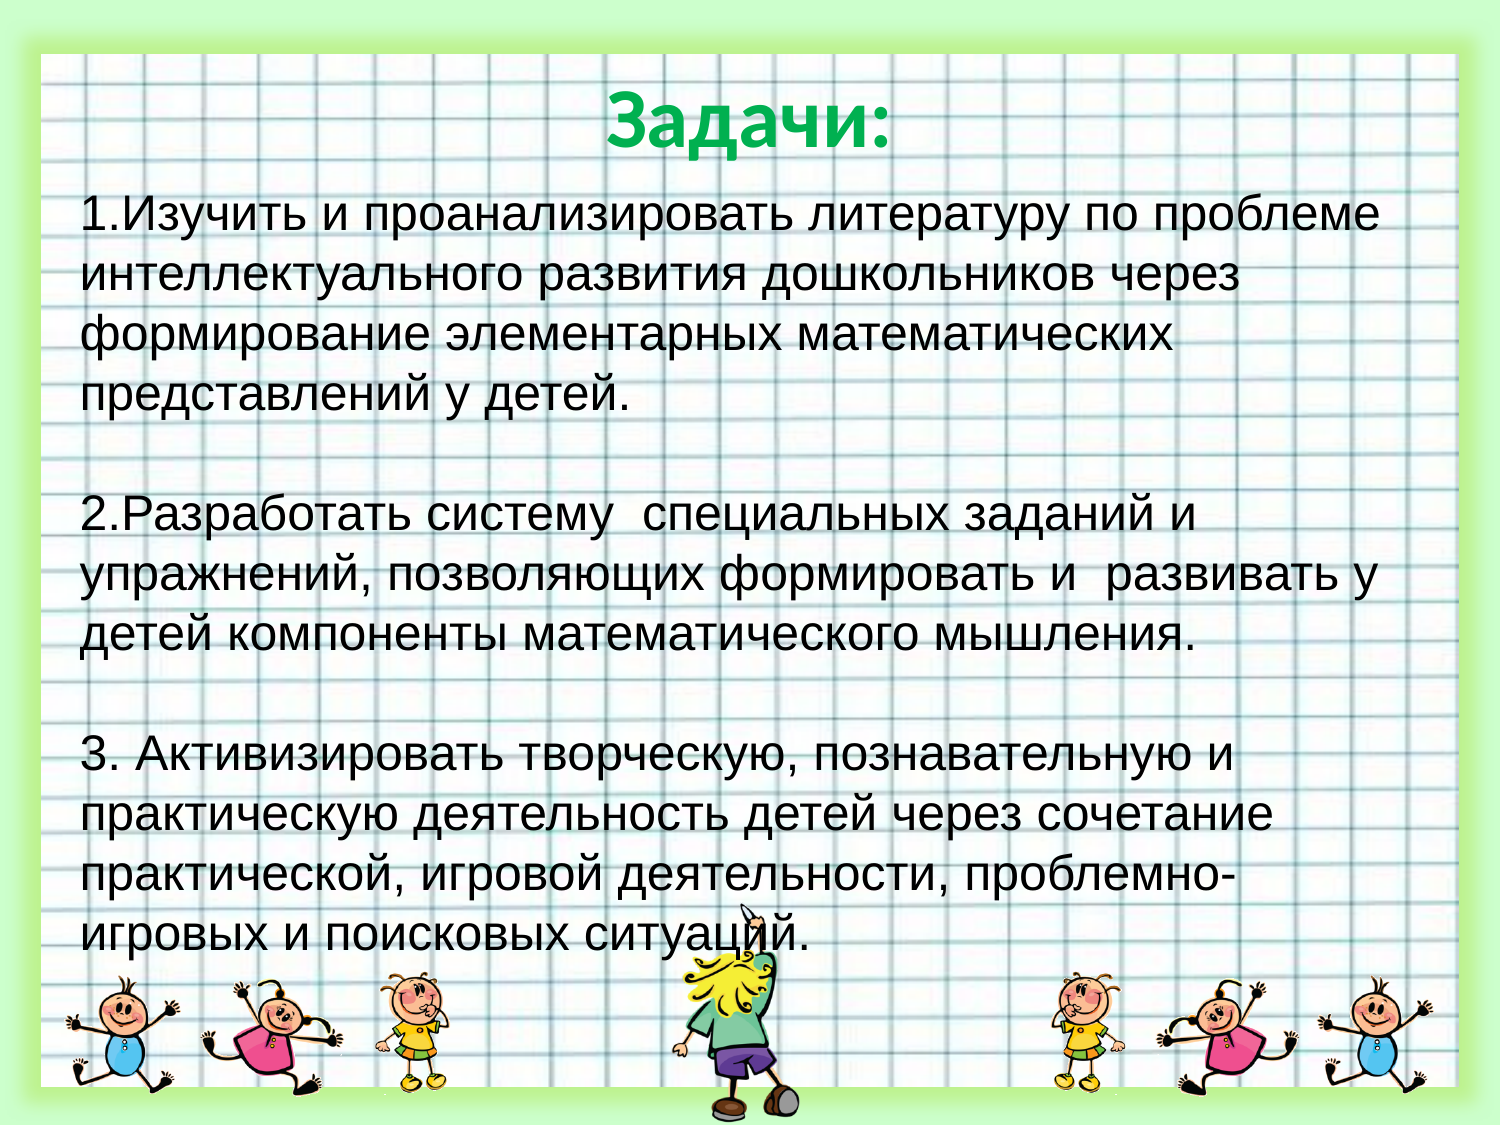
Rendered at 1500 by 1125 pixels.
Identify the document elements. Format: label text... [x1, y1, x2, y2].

picture [41, 54, 1459, 1125]
title Задачи: [112, 54, 1388, 172]
subtitle 1.Изучить и проанализировать литературу по проблеме интеллектуального развития дошкольников через формирование элементарных математических представлений у детей. 2.Разработать систему специальных заданий и упражнений, позволяющих формировать и развивать у детей компоненты математического мышления. 3. Активизировать творческую, познавательную и практическую деятельность детей через сочетание практической, игровой деятельности, проблемно-игровых и поисковых ситуаций. [64, 172, 1424, 531]
